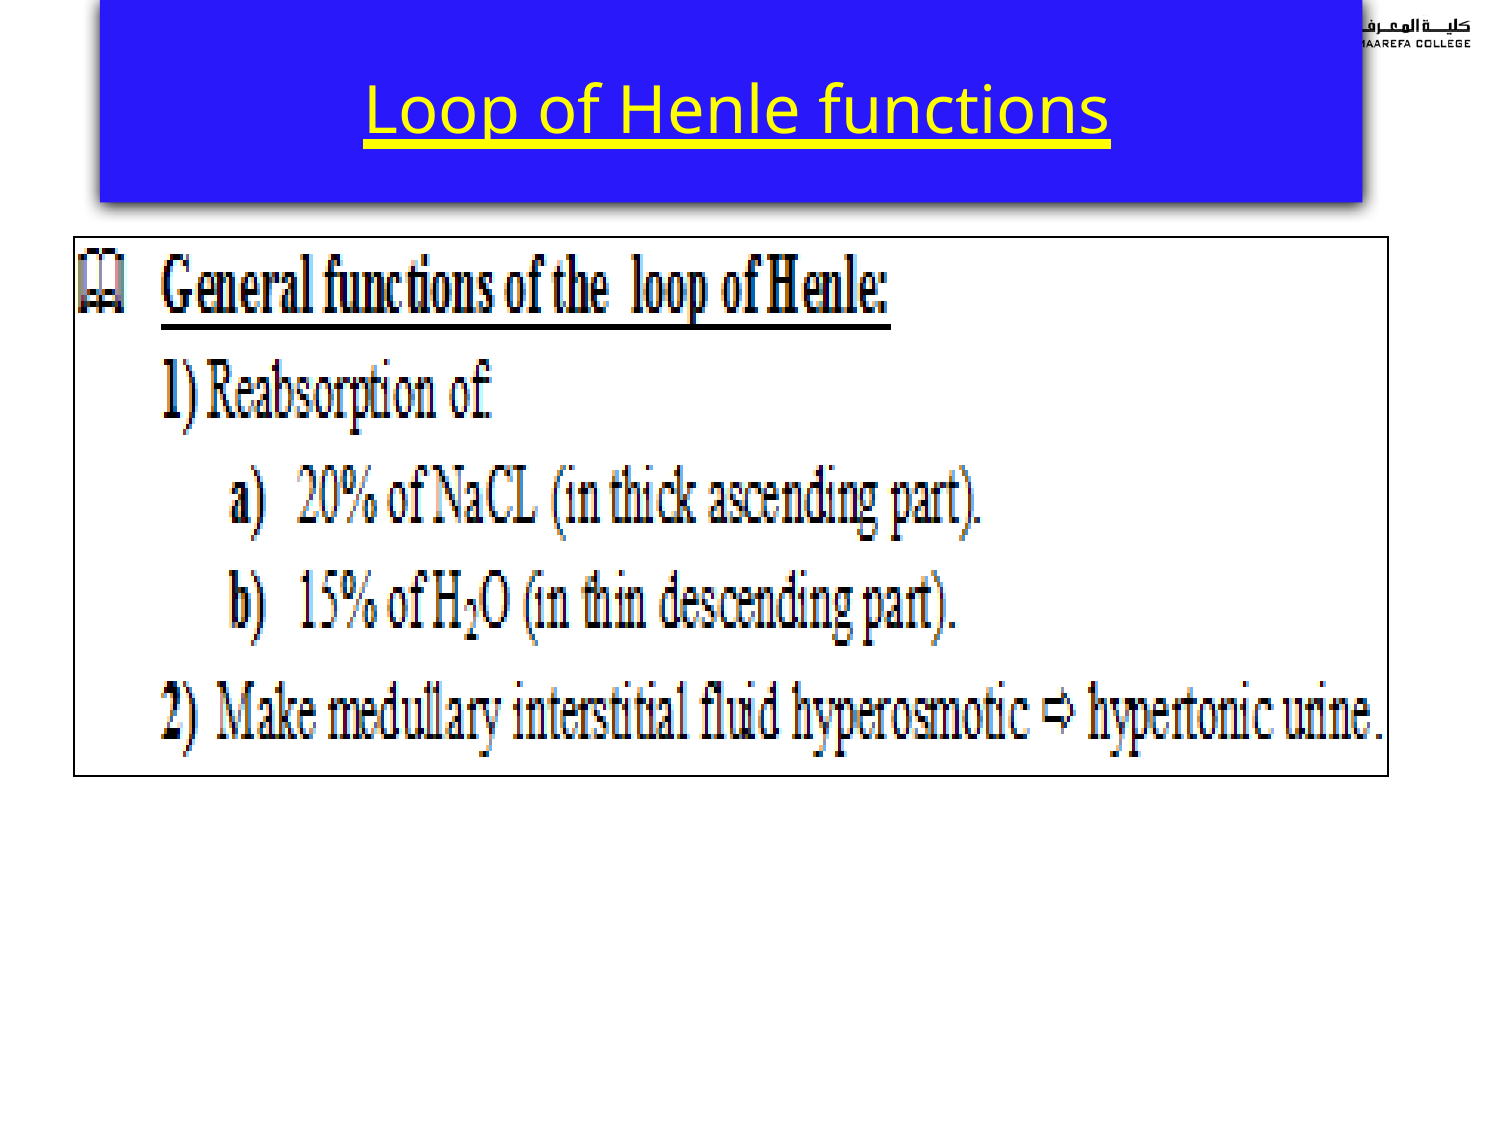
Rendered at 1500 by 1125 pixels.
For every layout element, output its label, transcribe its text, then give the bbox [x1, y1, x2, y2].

picture [74, 237, 1388, 776]
picture [1363, 0, 1475, 65]
title Loop of Henle functions [99, 0, 1363, 203]
